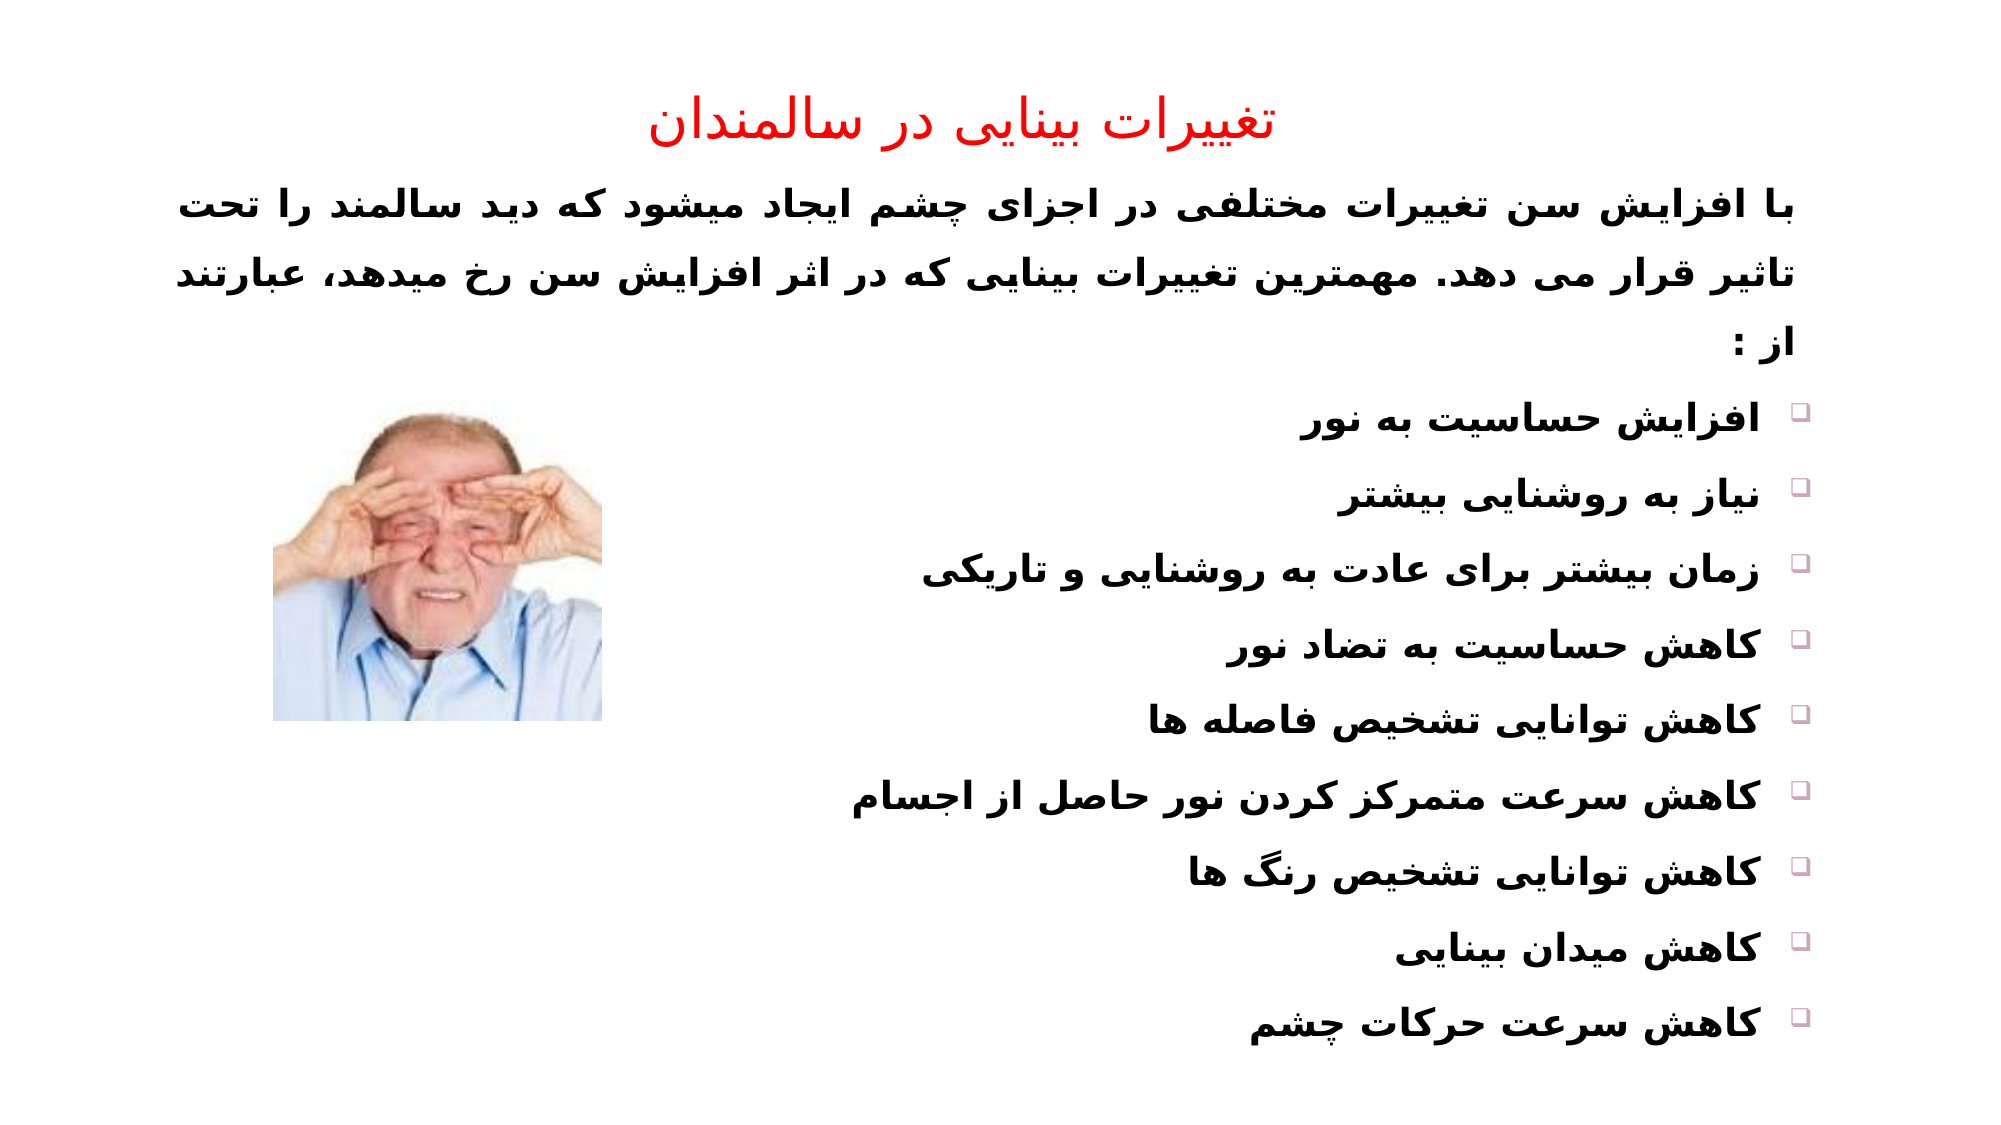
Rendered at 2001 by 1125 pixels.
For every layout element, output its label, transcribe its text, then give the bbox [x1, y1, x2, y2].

subtitle تغییرات بینایی در سالمندان با افزایش سن تغییرات مختلفی در اجزای چشم ایجاد میشود که دید سالمند را تحت تاثیر قرار می دهد. مهمترین تغییرات بینایی که در اثر افزایش سن رخ میدهد، عبارتند از : افزایش حساسیت به نور نیاز به روشنایی بیشتر زمان بیشتر برای عادت به روشنایی و تاریکی کاهش حساسیت به تضاد نور کاهش توانایی تشخیص فاصله ها کاهش سرعت متمرکز کردن نور حاصل از اجسام کاهش توانایی تشخیص رنگ ها کاهش میدان بینایی کاهش سرعت حرکات چشم [159, 40, 1826, 1063]
picture [273, 399, 602, 721]
